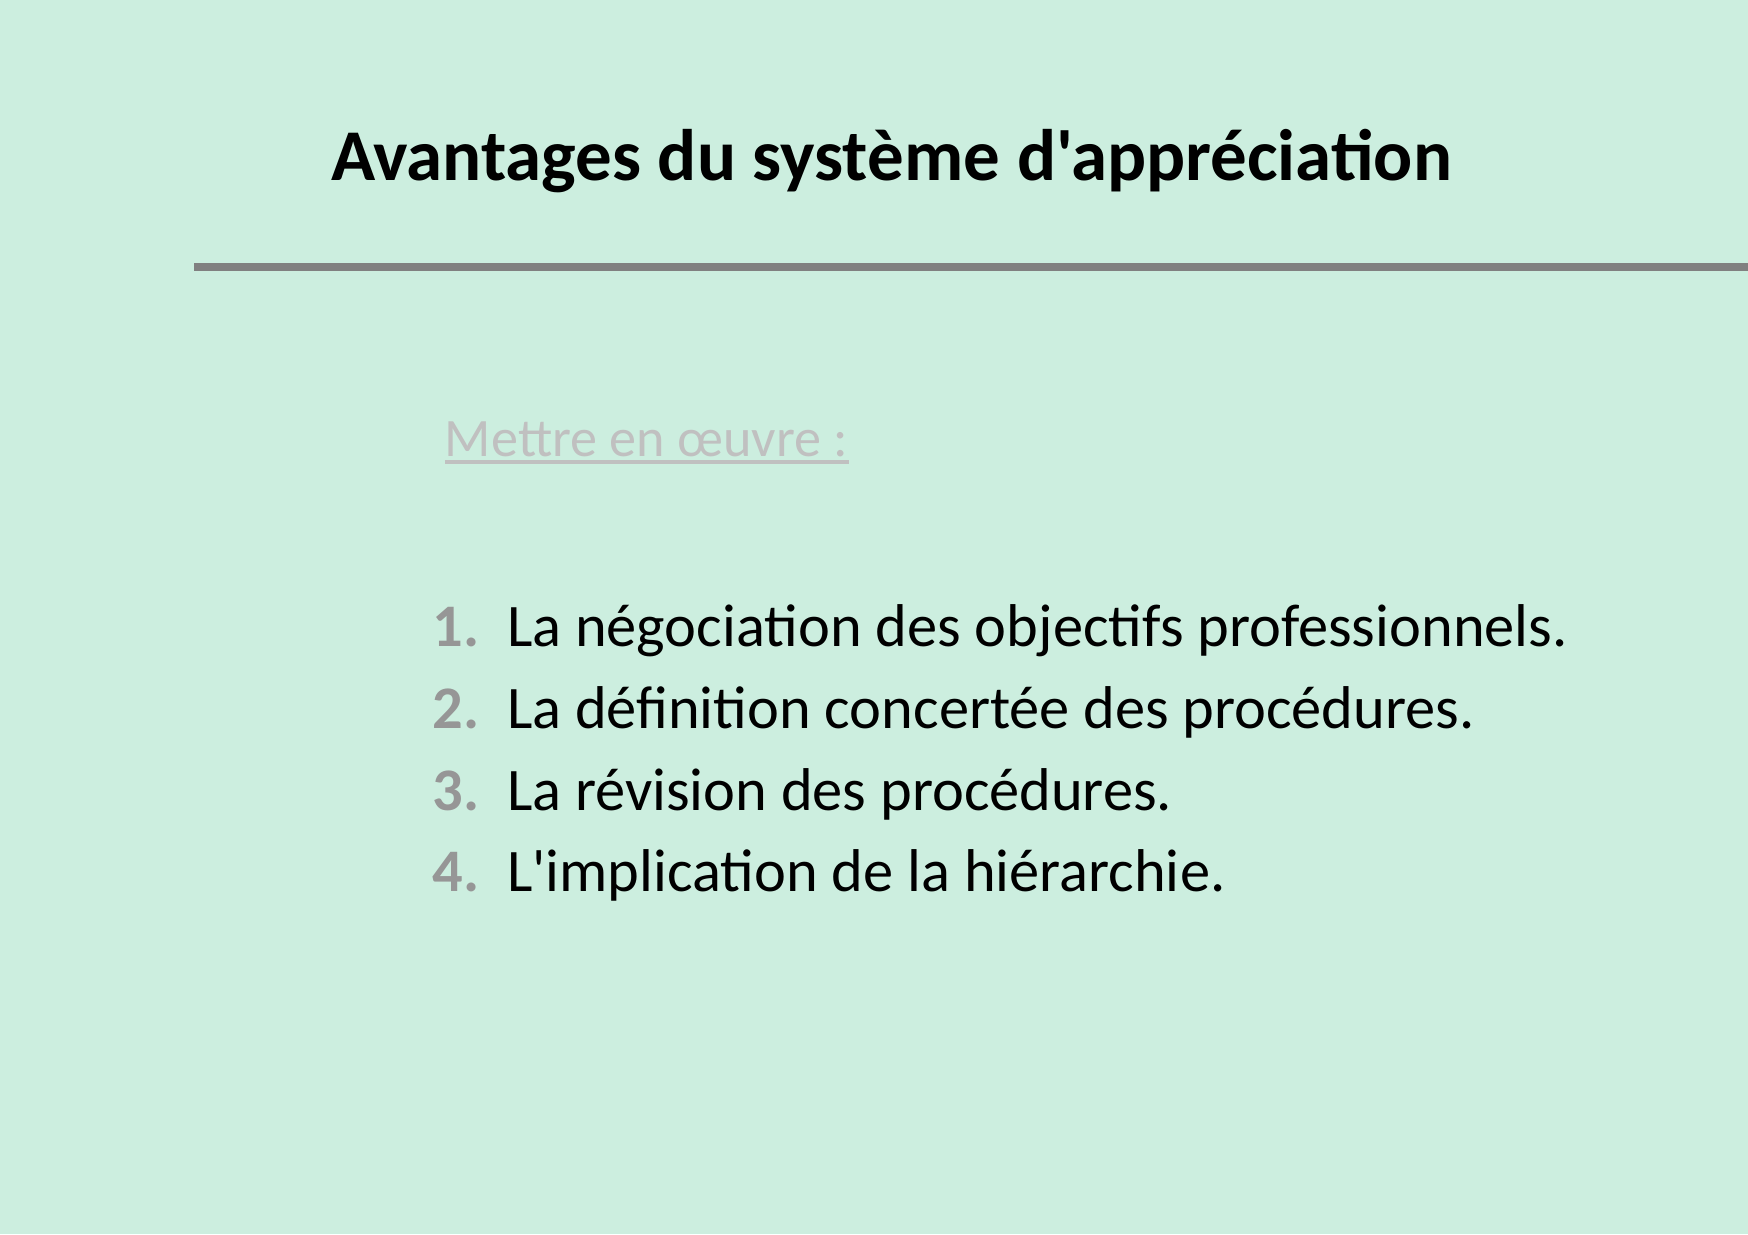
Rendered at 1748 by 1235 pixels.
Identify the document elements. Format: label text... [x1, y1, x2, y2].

text_box [195, 264, 1748, 271]
text_box Mettre en œuvre : [445, 402, 850, 468]
text_box Avantages du système d'appréciation [331, 107, 1697, 196]
text_box 1. La négociation des objectifs professionnels. 2. La définition concertée des procédures. 3. La révision des procédures. 4. L'implication de la hiérarchie. [432, 586, 1570, 904]
